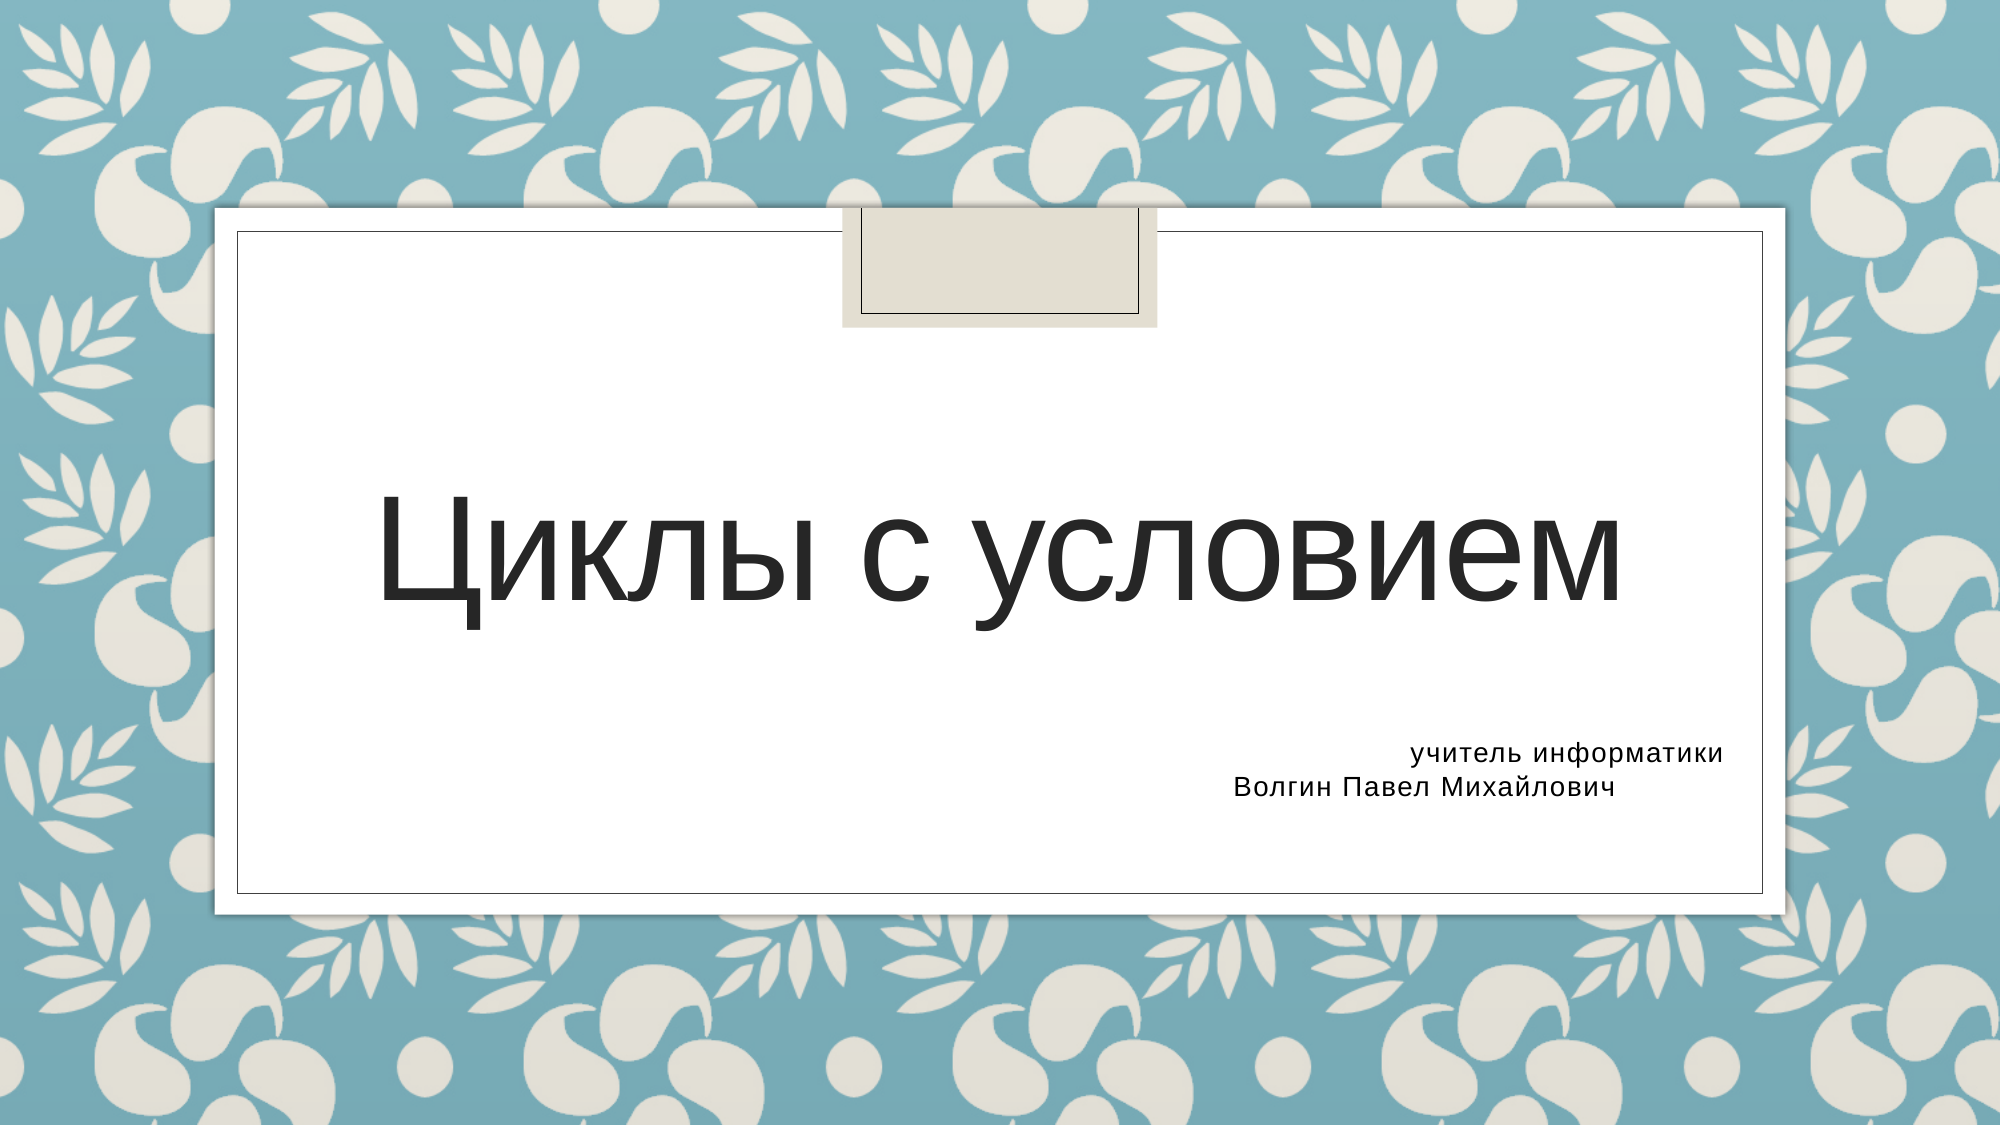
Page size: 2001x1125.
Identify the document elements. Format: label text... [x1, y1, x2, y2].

subtitle учитель информатики Волгин Павел Михайлович [1097, 694, 1752, 820]
title Циклы с условием [255, 342, 1744, 769]
